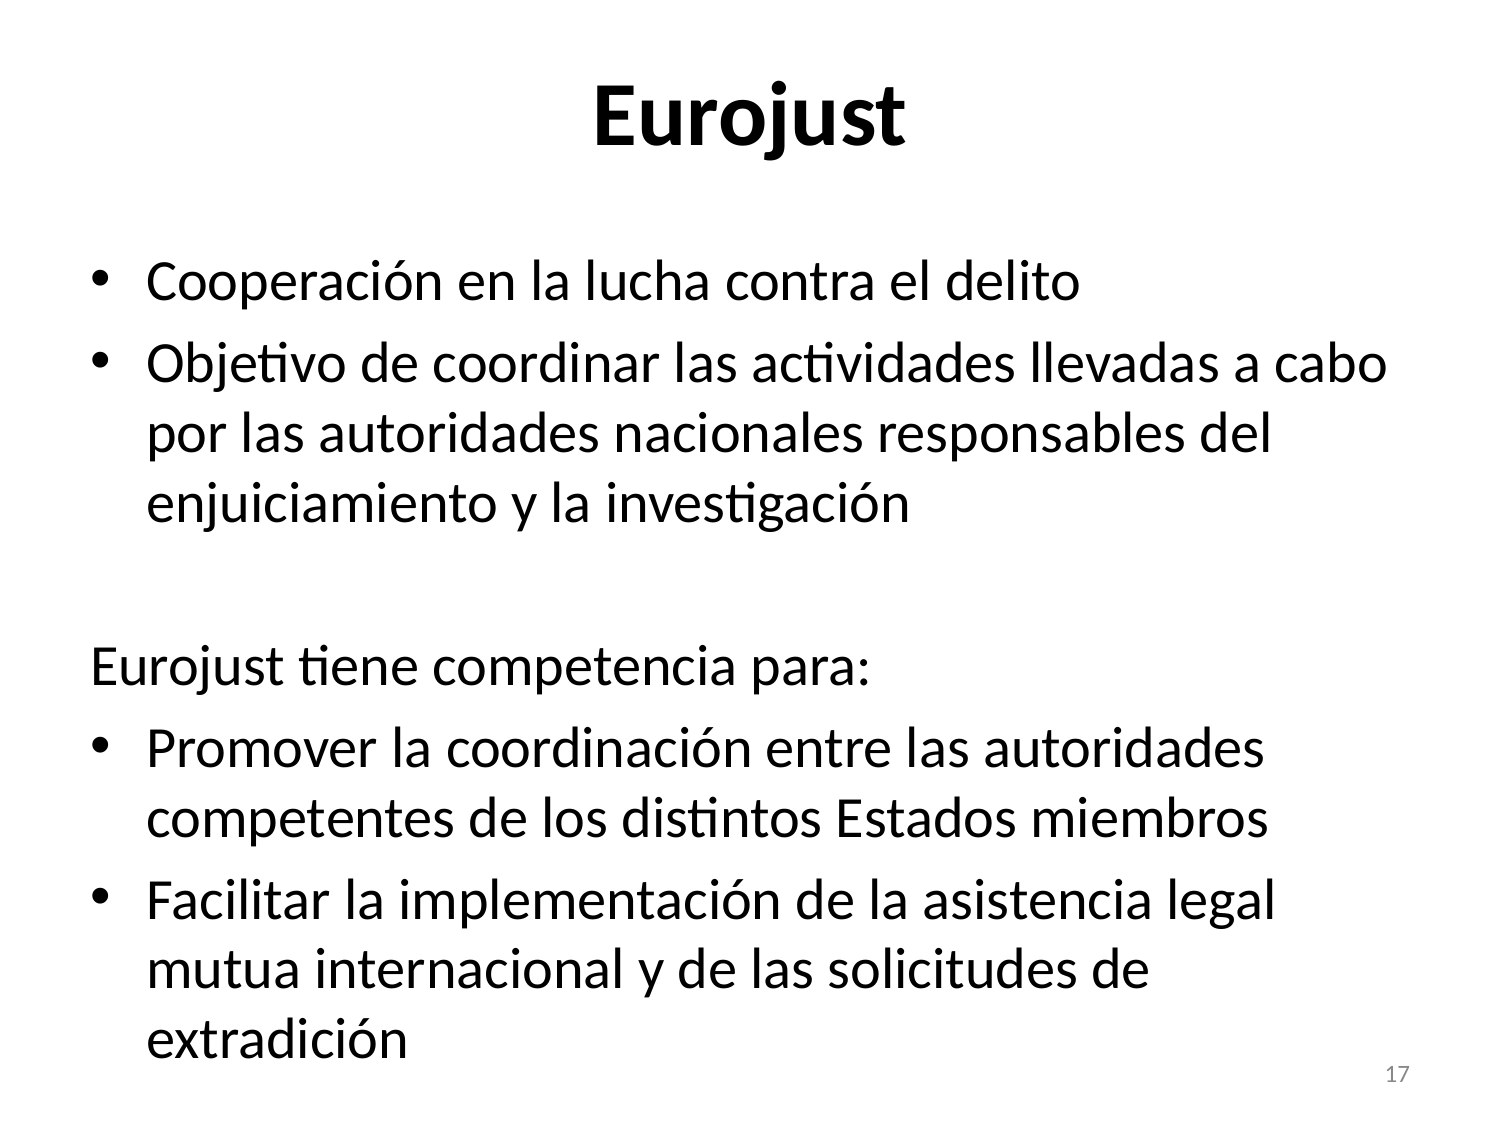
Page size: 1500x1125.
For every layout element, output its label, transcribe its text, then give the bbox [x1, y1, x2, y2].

title Eurojust [75, 45, 1425, 172]
slide_number 17 [1074, 1042, 1425, 1103]
list Cooperación en la lucha contra el delito Objetivo de coordinar las actividades llevadas a cabo por las autoridades nacionales responsables del enjuiciamiento y la investigación Eurojust tiene competencia para: Promover la coordinación entre las autoridades competentes de los distintos Estados miembros Facilitar la implementación de la asistencia legal mutua internacional y de las solicitudes de extradición [75, 234, 1425, 1102]
